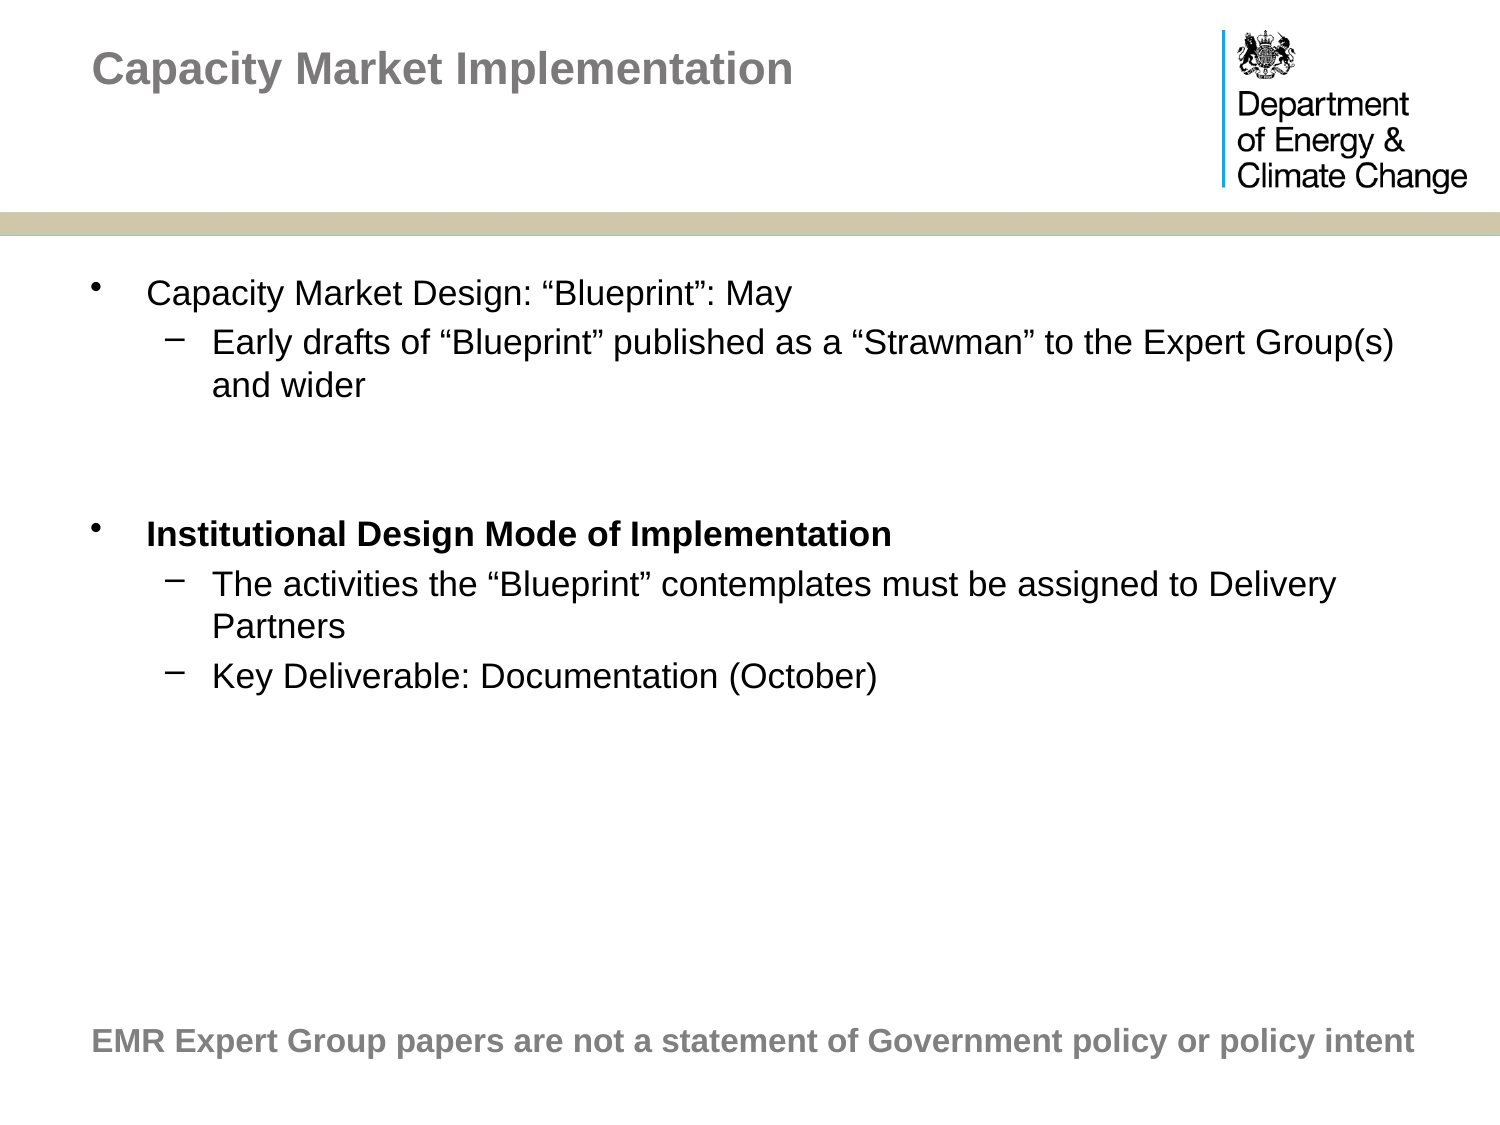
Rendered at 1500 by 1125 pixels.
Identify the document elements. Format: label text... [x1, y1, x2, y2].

picture [0, 208, 1500, 236]
picture [1427, 30, 1467, 194]
text_box EMR Expert Group papers are not a statement of Government policy or policy intent [76, 1011, 1447, 1106]
list Capacity Market Design: “Blueprint”: May Early drafts of “Blueprint” published as a “Strawman” to the Expert Group(s) and wider Institutional Design Mode of Implementation The activities the “Blueprint” contemplates must be assigned to Delivery Partners Key Deliverable: Documentation (October) [74, 262, 1459, 1006]
title Capacity Market Implementation [76, 30, 1427, 219]
